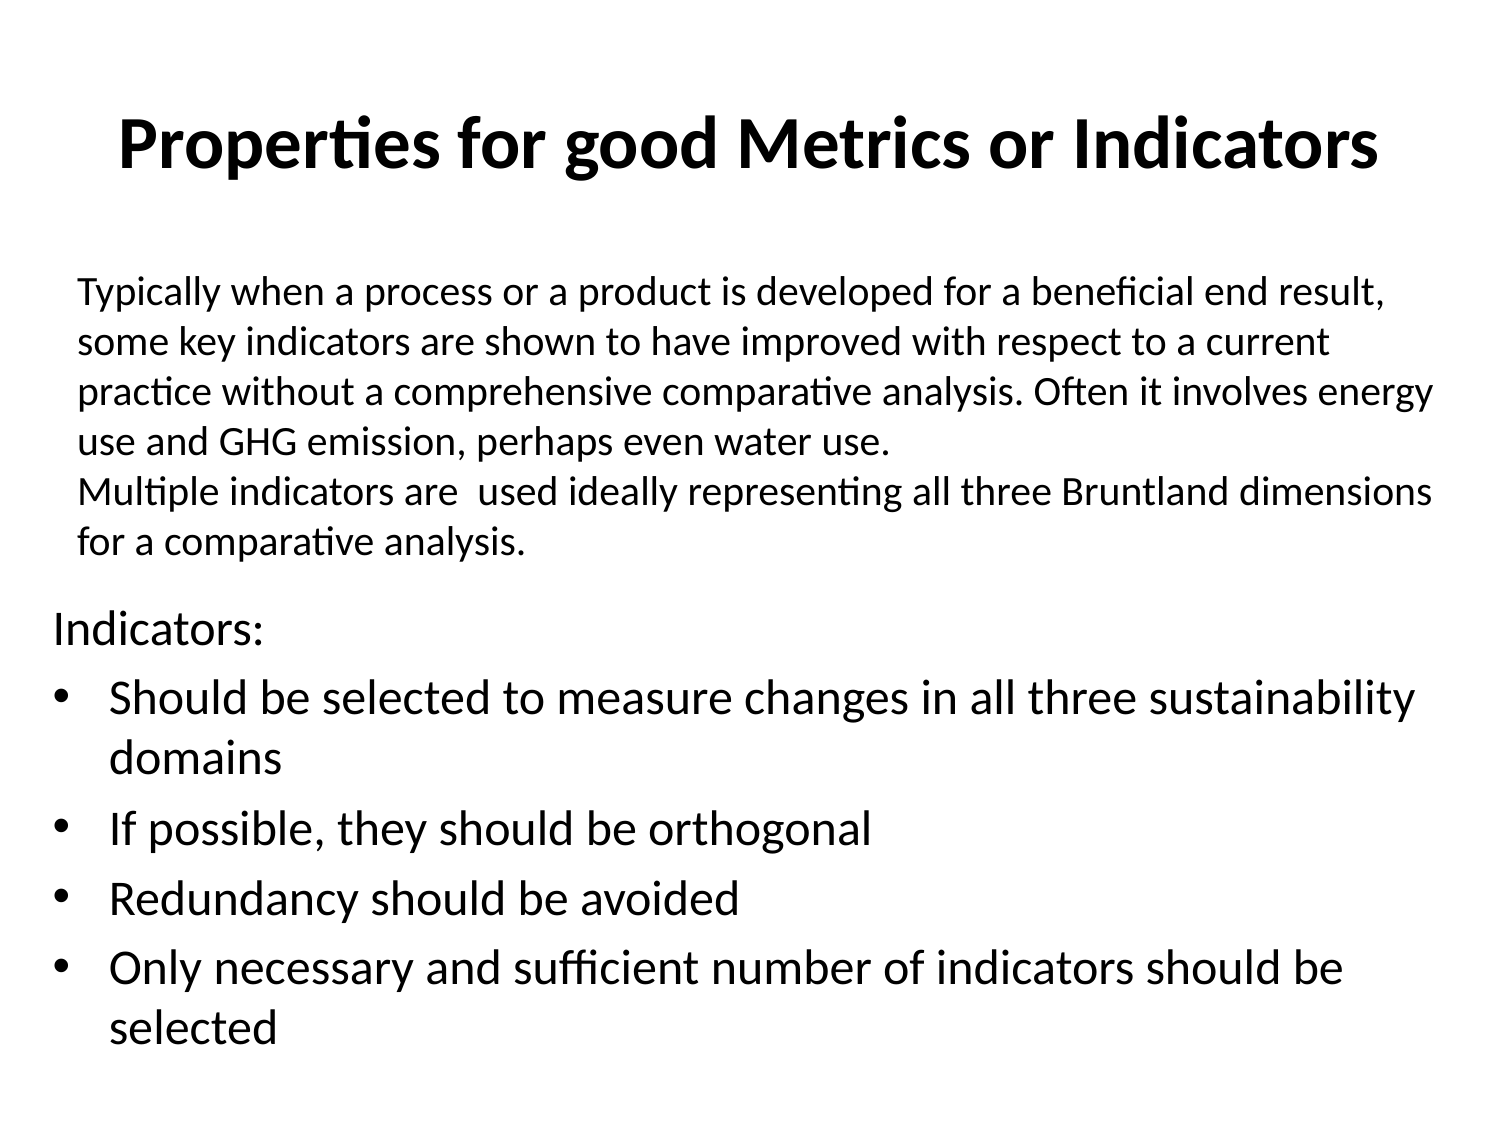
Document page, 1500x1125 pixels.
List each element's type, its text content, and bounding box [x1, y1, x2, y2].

list Indicators: Should be selected to measure changes in all three sustainability domains If possible, they should be orthogonal Redundancy should be avoided Only necessary and sufficient number of indicators should be selected [37, 587, 1438, 1113]
text_box Typically when a process or a product is developed for a beneficial end result, some key indicators are shown to have improved with respect to a current practice without a comprehensive comparative analysis. Often it involves energy use and GHG emission, perhaps even water use. Multiple indicators are used ideally representing all three Bruntland dimensions for a comparative analysis. [62, 256, 1475, 572]
title Properties for good Metrics or Indicators [75, 45, 1425, 233]
